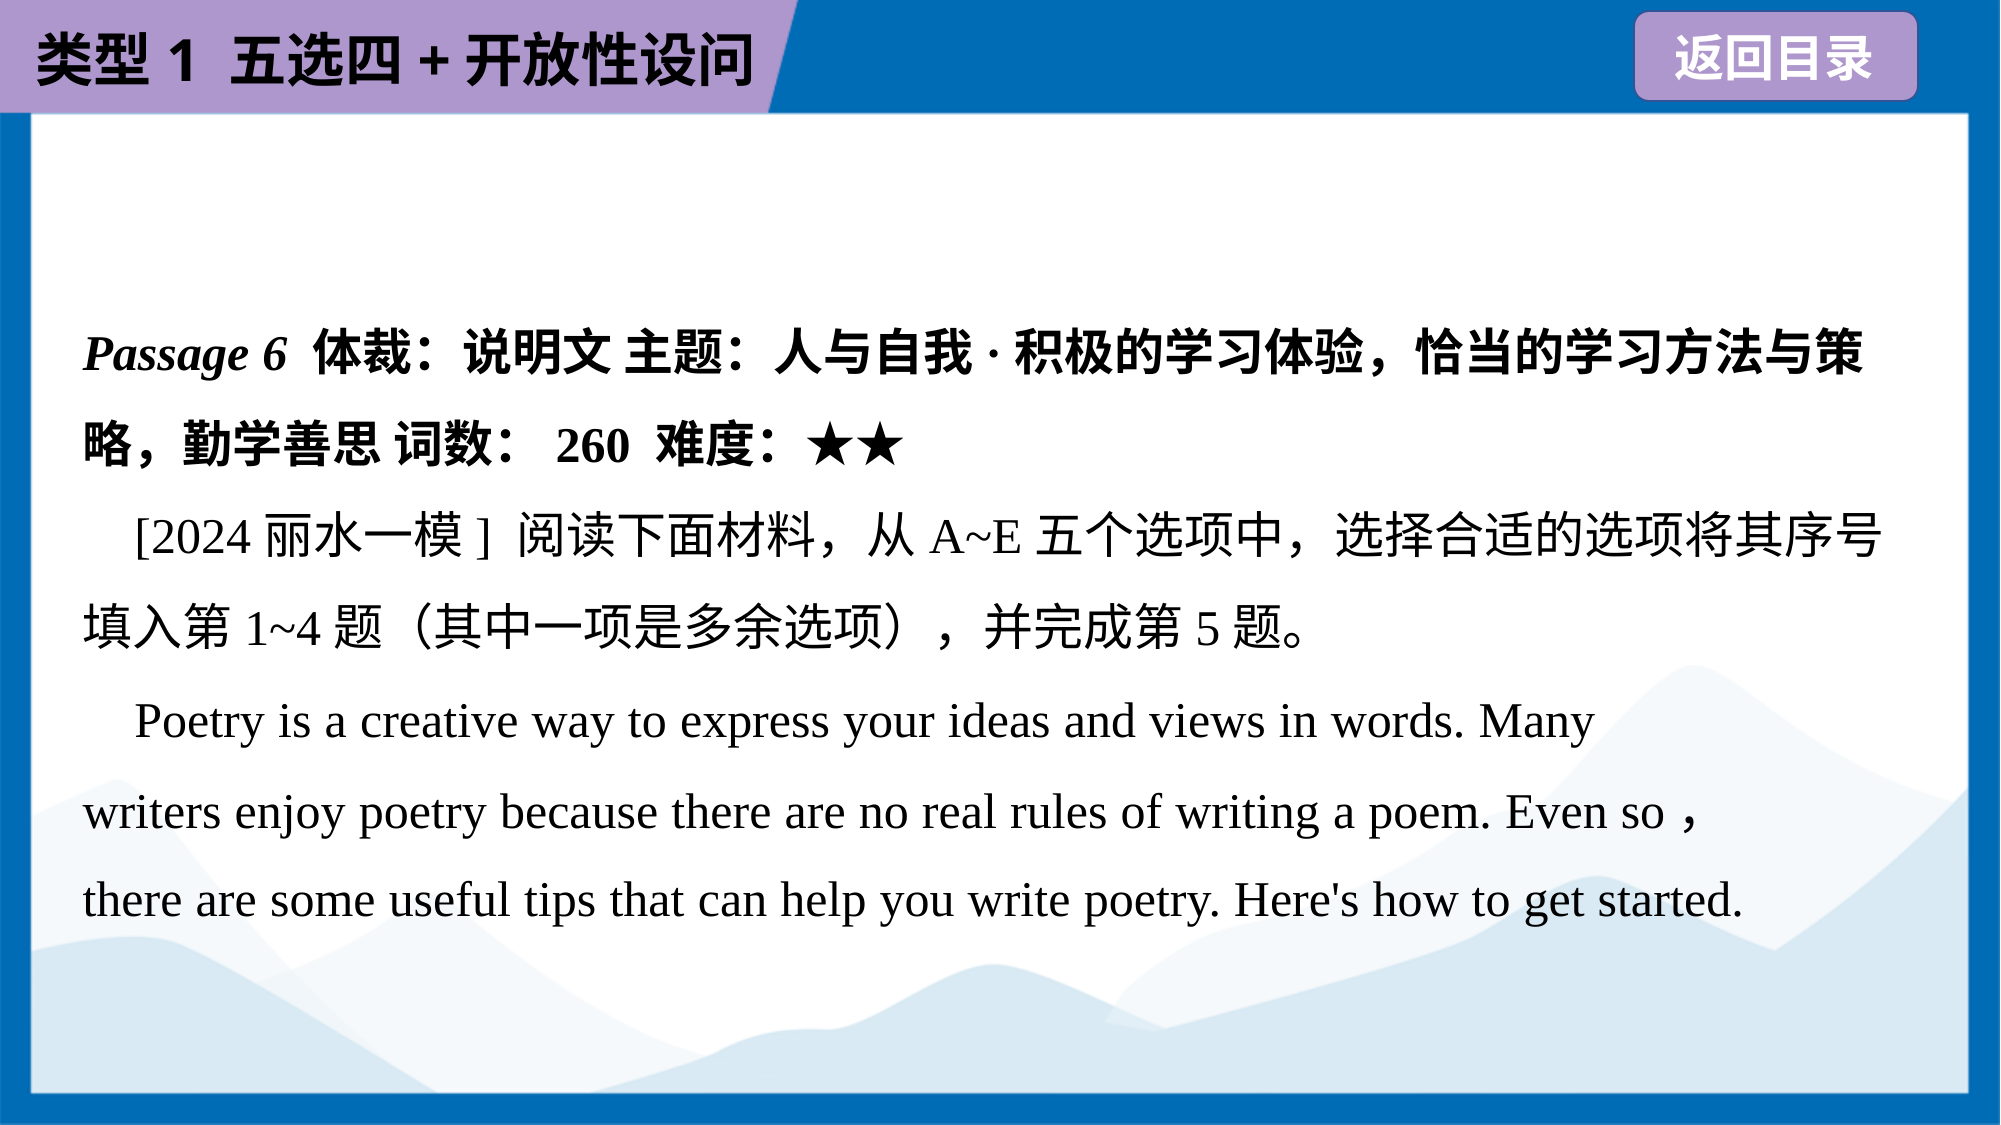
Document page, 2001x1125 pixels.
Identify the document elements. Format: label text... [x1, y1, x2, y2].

text_box Passage 6 体裁：说明文 主题：人与自我·积极的学习体验，恰当的学习方法与策 略，勤学善思 词数：260 难度：★★ [2024丽水一模] 阅读下面材料，从A~E五个选项中，选择合适的选项将其序号 填入第1~4题（其中一项是多余选项），并完成第5题。 Poetry is a creative way to express your ideas and views in words. Many writers enjoy poetry because there are no real rules of writing a poem. Even so， there are some useful tips that can help you write poetry. Here's how to get started. [82, 288, 1917, 917]
picture [0, 0, 2000, 1125]
